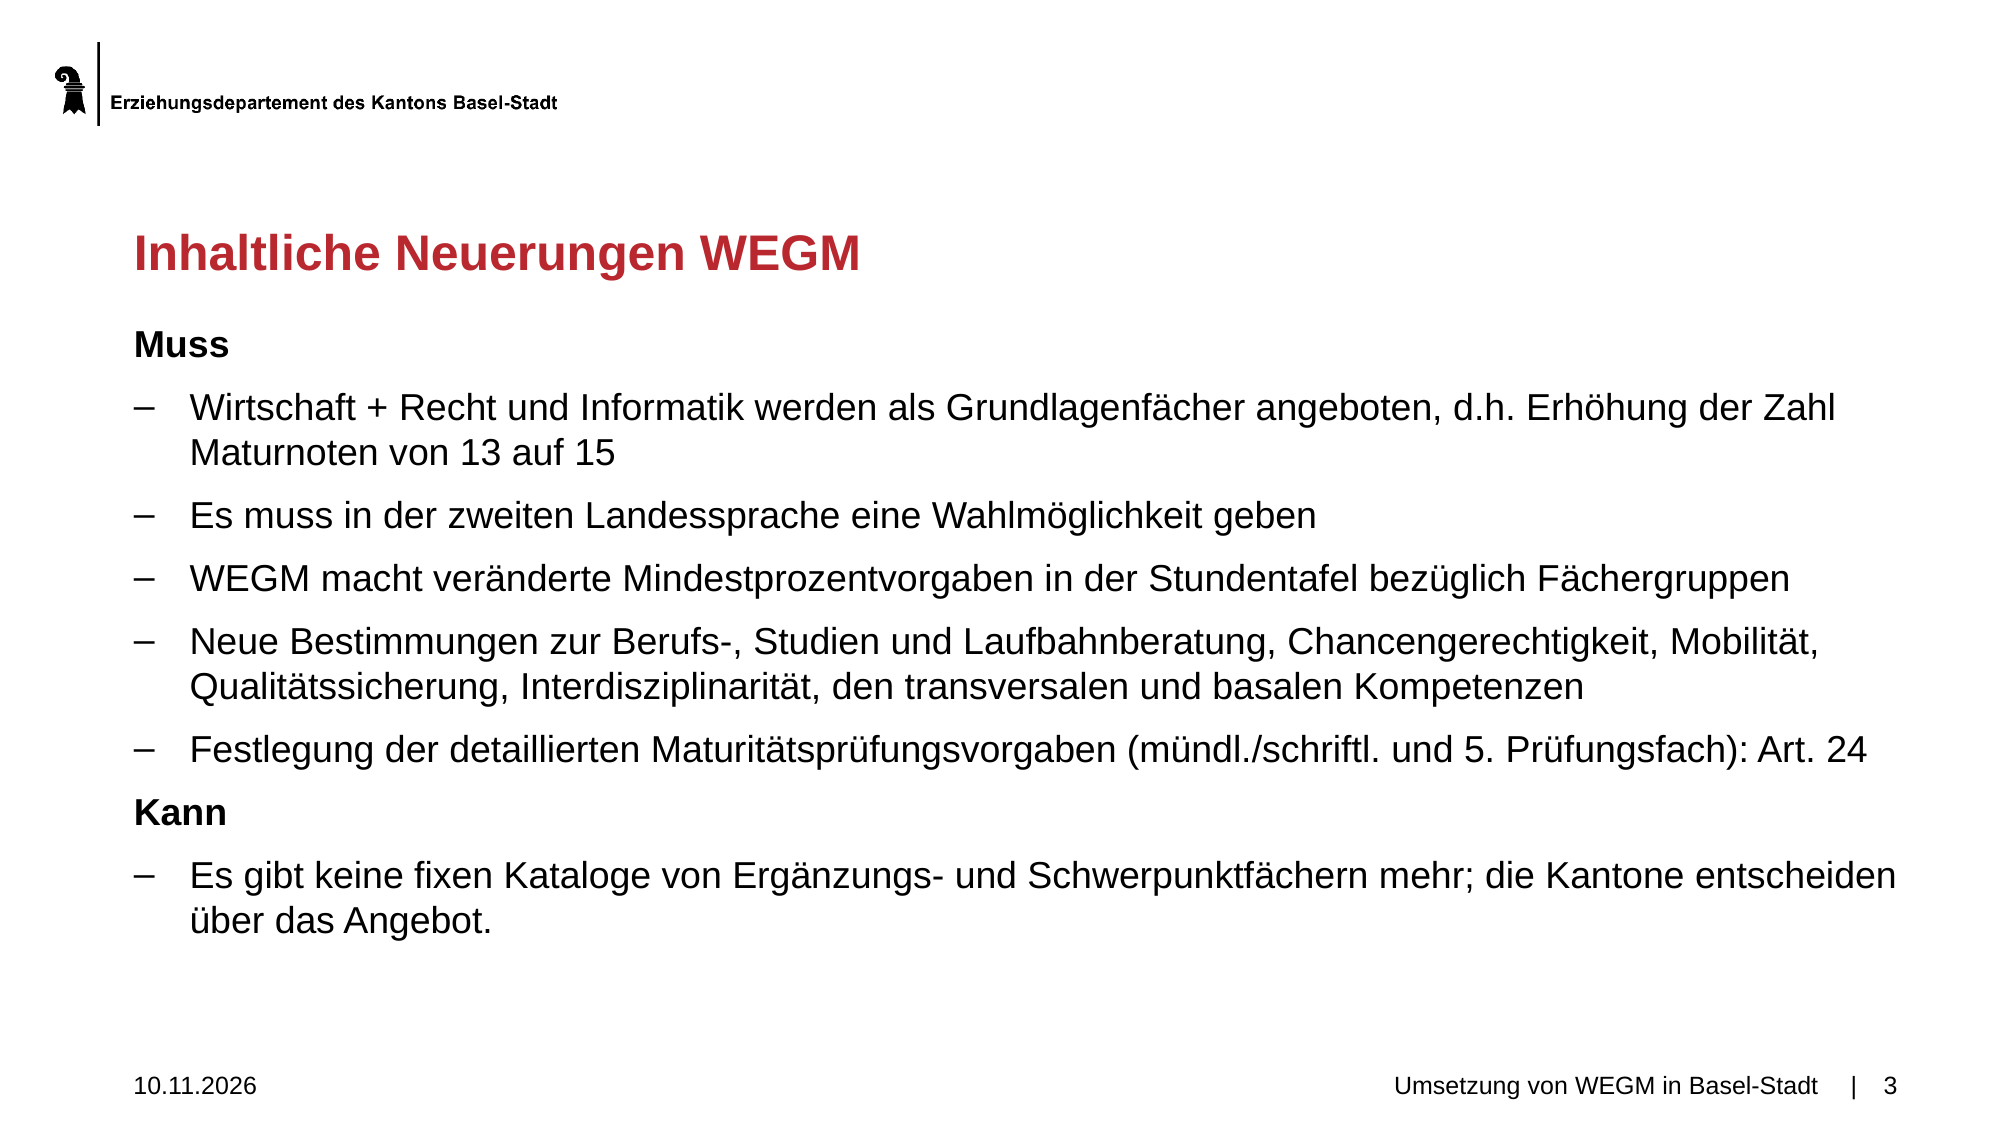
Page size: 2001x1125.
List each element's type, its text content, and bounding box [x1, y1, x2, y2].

slide_number | 3 [1850, 1064, 2000, 1125]
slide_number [133, 1064, 567, 1125]
title Inhaltliche Neuerungen WEGM [133, 219, 1914, 281]
picture [54, 42, 557, 126]
footer Umsetzung von WEGM in Basel-Stadt [598, 1064, 1820, 1125]
list Muss Wirtschaft + Recht und Informatik werden als Grundlagenfächer angeboten, d.h. Erhöhung der Zahl Maturnoten von 13 auf 15 Es muss in der zweiten Landessprache eine Wahlmöglichkeit geben WEGM macht veränderte Mindestprozentvorgaben in der Stundentafel bezüglich Fächergruppen Neue Bestimmungen zur Berufs-, Studien und Laufbahnberatung, Chancengerechtigkeit, Mobilität, Qualitätssicherung, Interdisziplinarität, den transversalen und basalen Kompetenzen Festlegung der detaillierten Maturitätsprüfungsvorgaben (mündl./schriftl. und 5. Prüfungsfach): Art. 24 Kann Es gibt keine fixen Kataloge von Ergänzungs- und Schwerpunktfächern mehr; die Kantone entscheiden über das Angebot. [133, 320, 1914, 1018]
